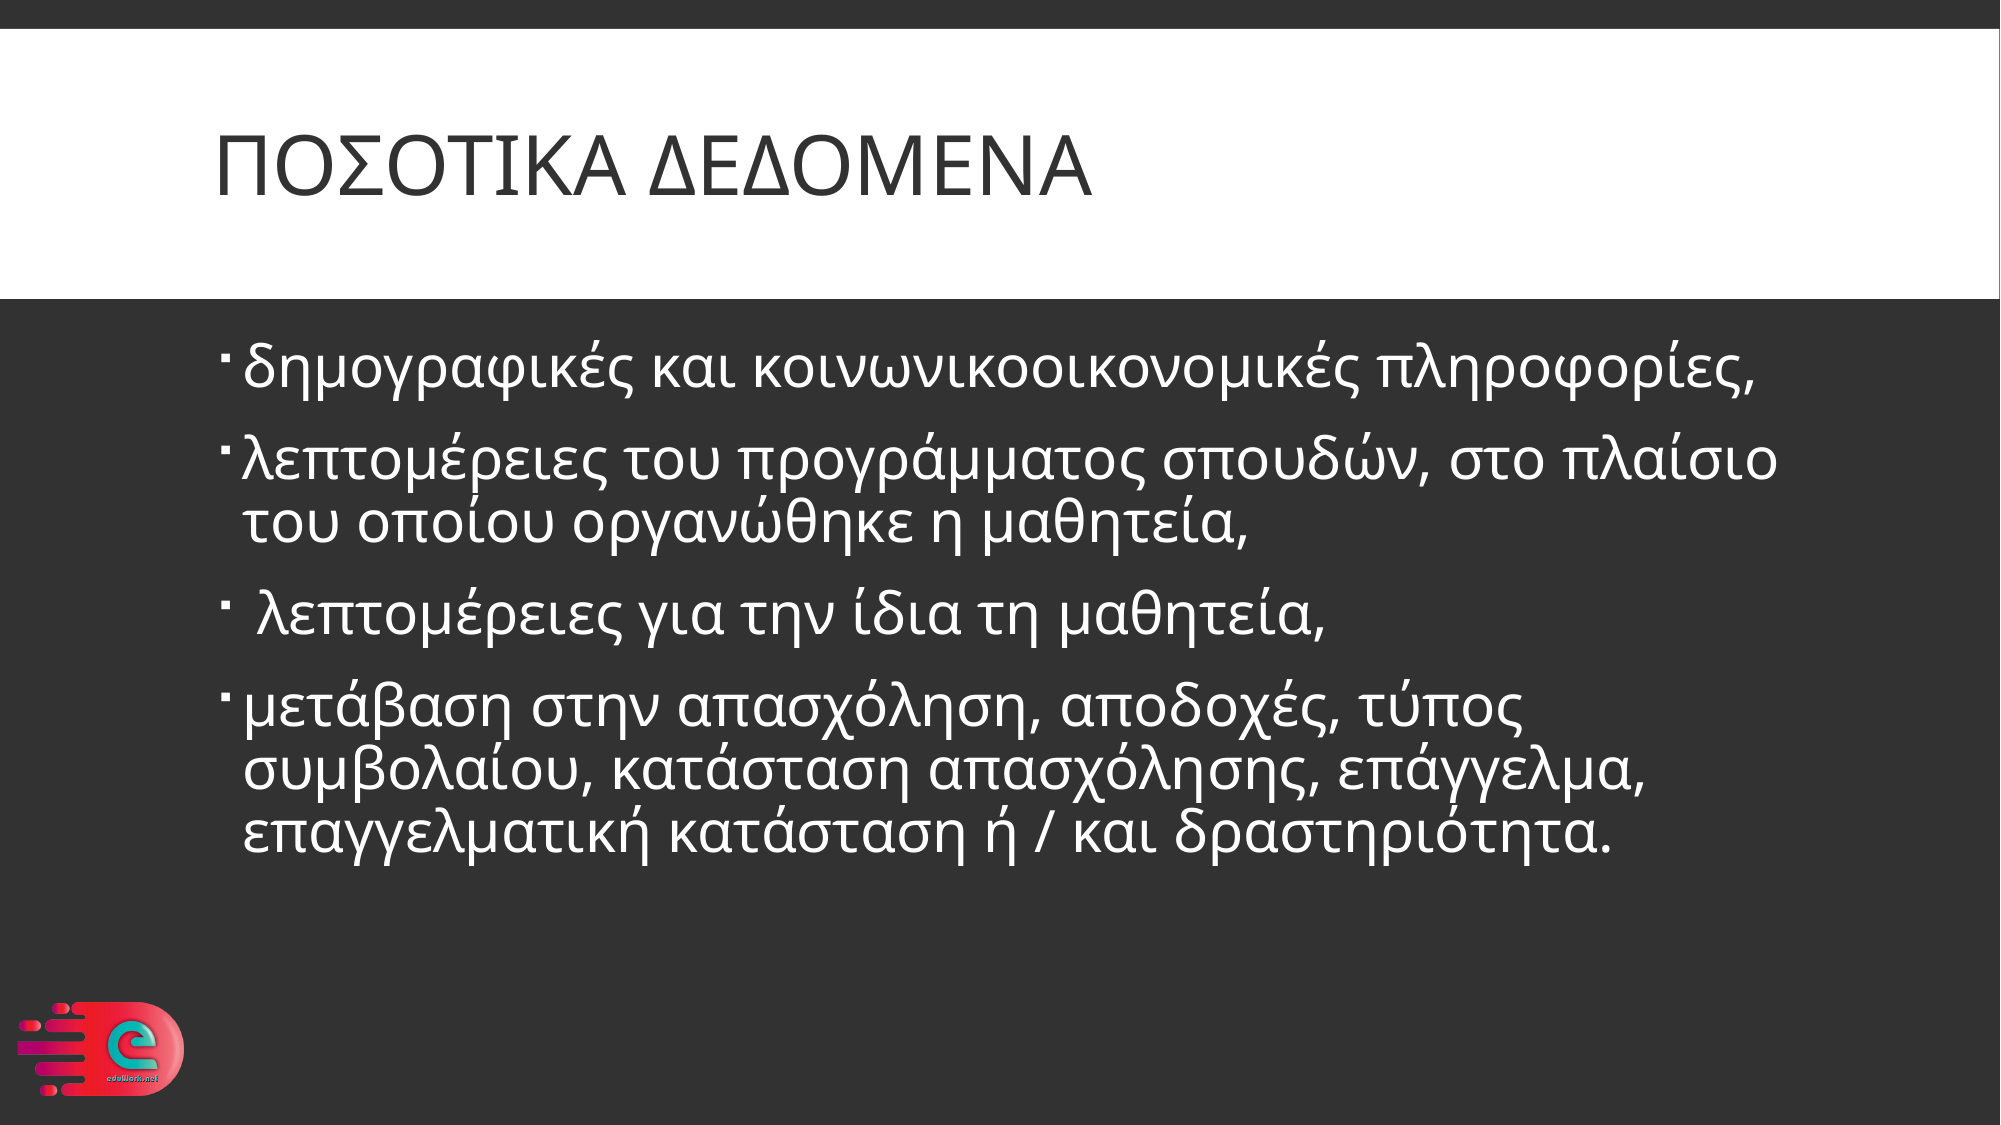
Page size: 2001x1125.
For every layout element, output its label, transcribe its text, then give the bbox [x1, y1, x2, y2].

picture [17, 1002, 184, 1096]
title ΠΟΣΟΤΙΚΑ ΔΕΔΟΜΕΝΑ [197, 46, 1803, 295]
list δημογραφικές και κοινωνικοοικονομικές πληροφορίες, λεπτομέρειες του προγράμματος σπουδών, στο πλαίσιο του οποίου οργανώθηκε η μαθητεία, λεπτομέρειες για την ίδια τη μαθητεία, μετάβαση στην απασχόληση, αποδοχές, τύπος συμβολαίου, κατάσταση απασχόλησης, επάγγελμα, επαγγελματική κατάσταση ή / και δραστηριότητα. [197, 329, 1803, 1020]
